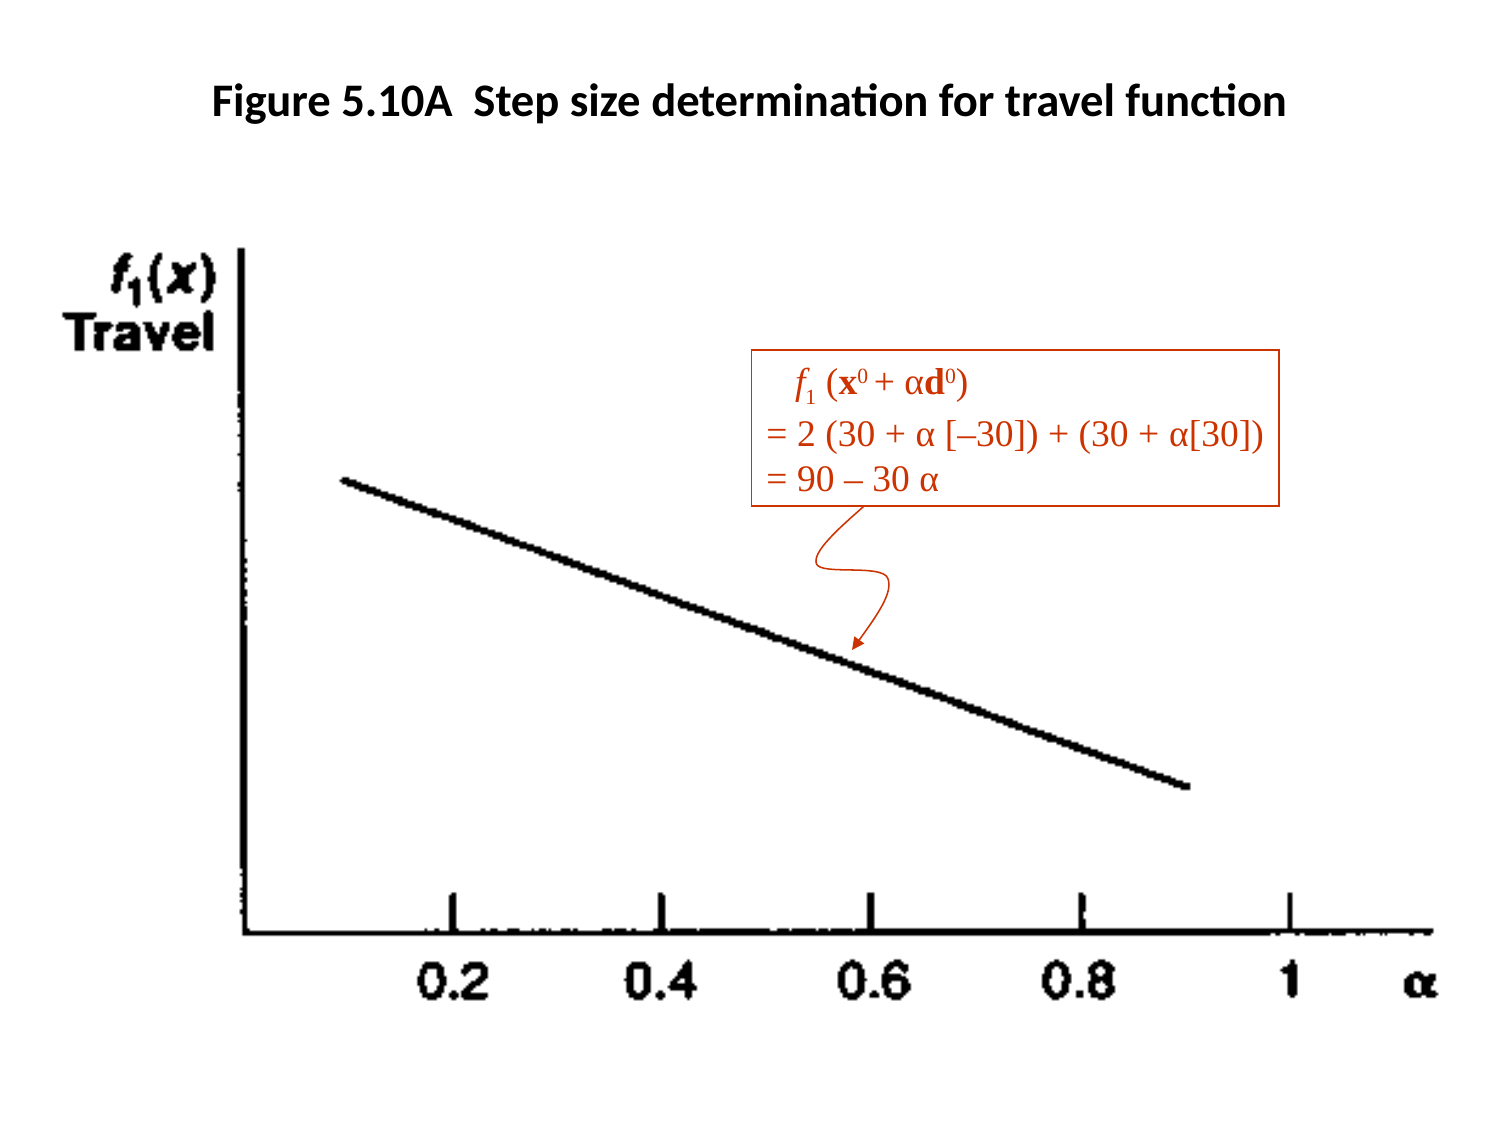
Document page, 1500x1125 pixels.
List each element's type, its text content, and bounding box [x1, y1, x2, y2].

picture [0, 152, 1500, 1125]
title Figure 5.10A Step size determination for travel function [75, 45, 1425, 150]
